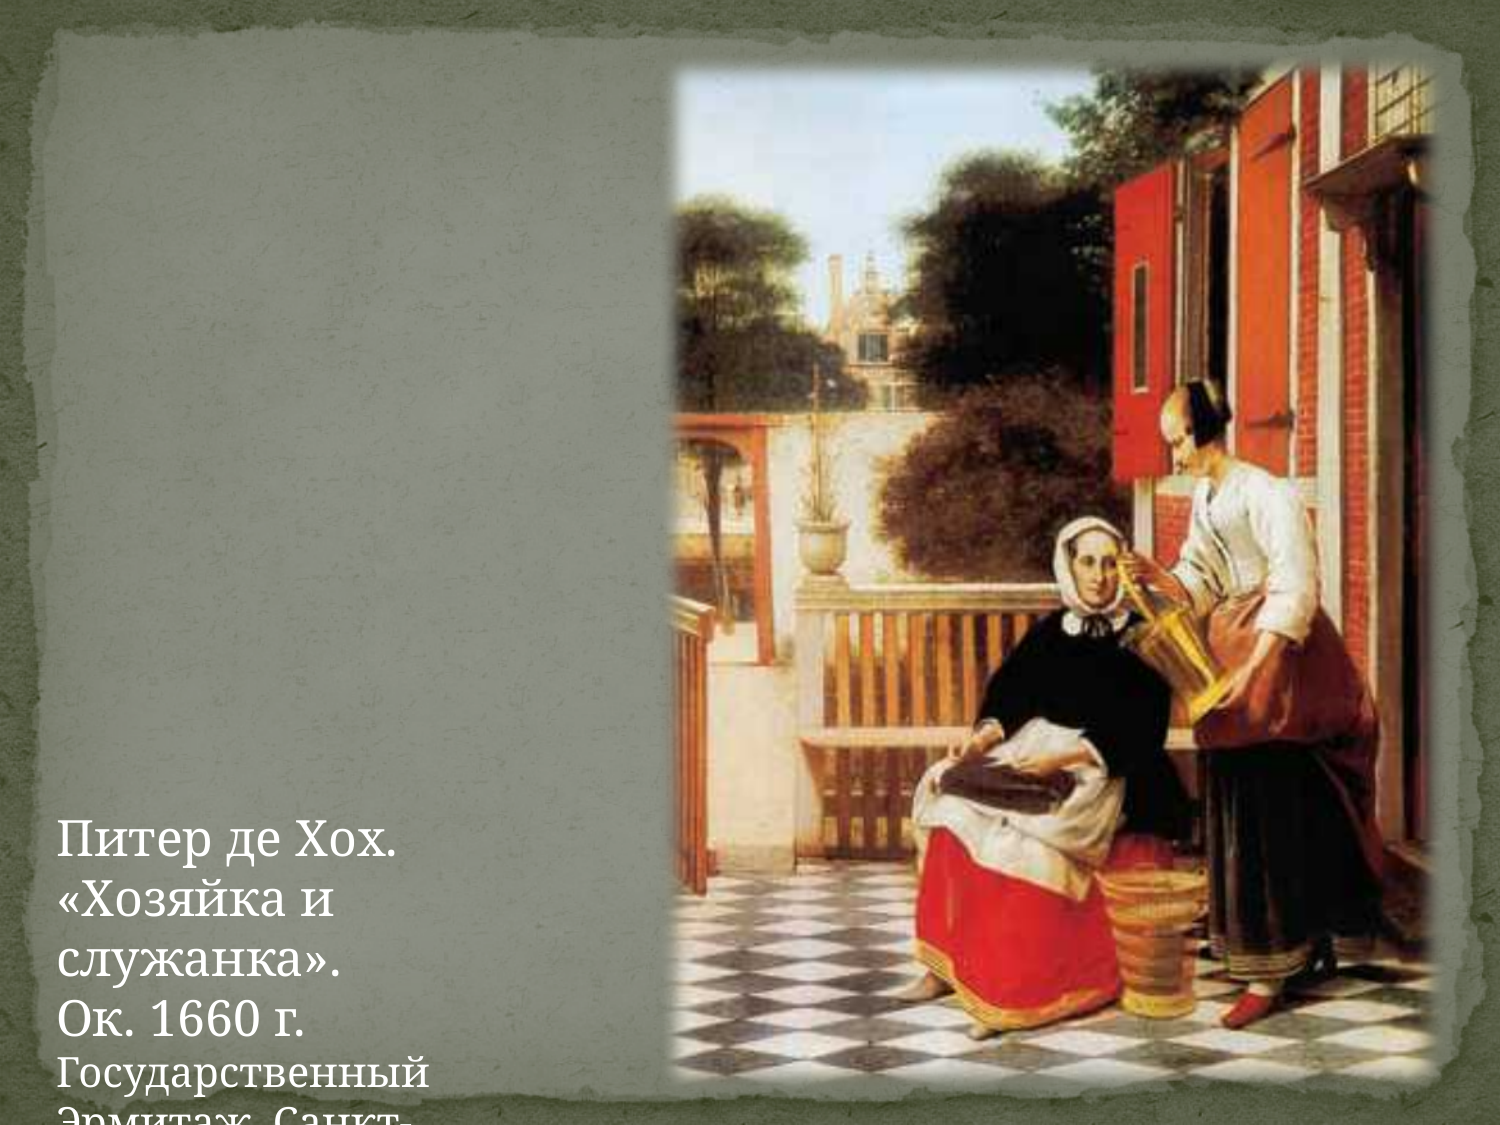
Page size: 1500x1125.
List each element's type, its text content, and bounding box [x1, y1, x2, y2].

text_box Питер де Хох. «Хозяйка и служанка». Ок. 1660 г. Государственный Эрмитаж. Санкт-Петербург [41, 798, 644, 1125]
picture [660, 54, 1446, 1094]
